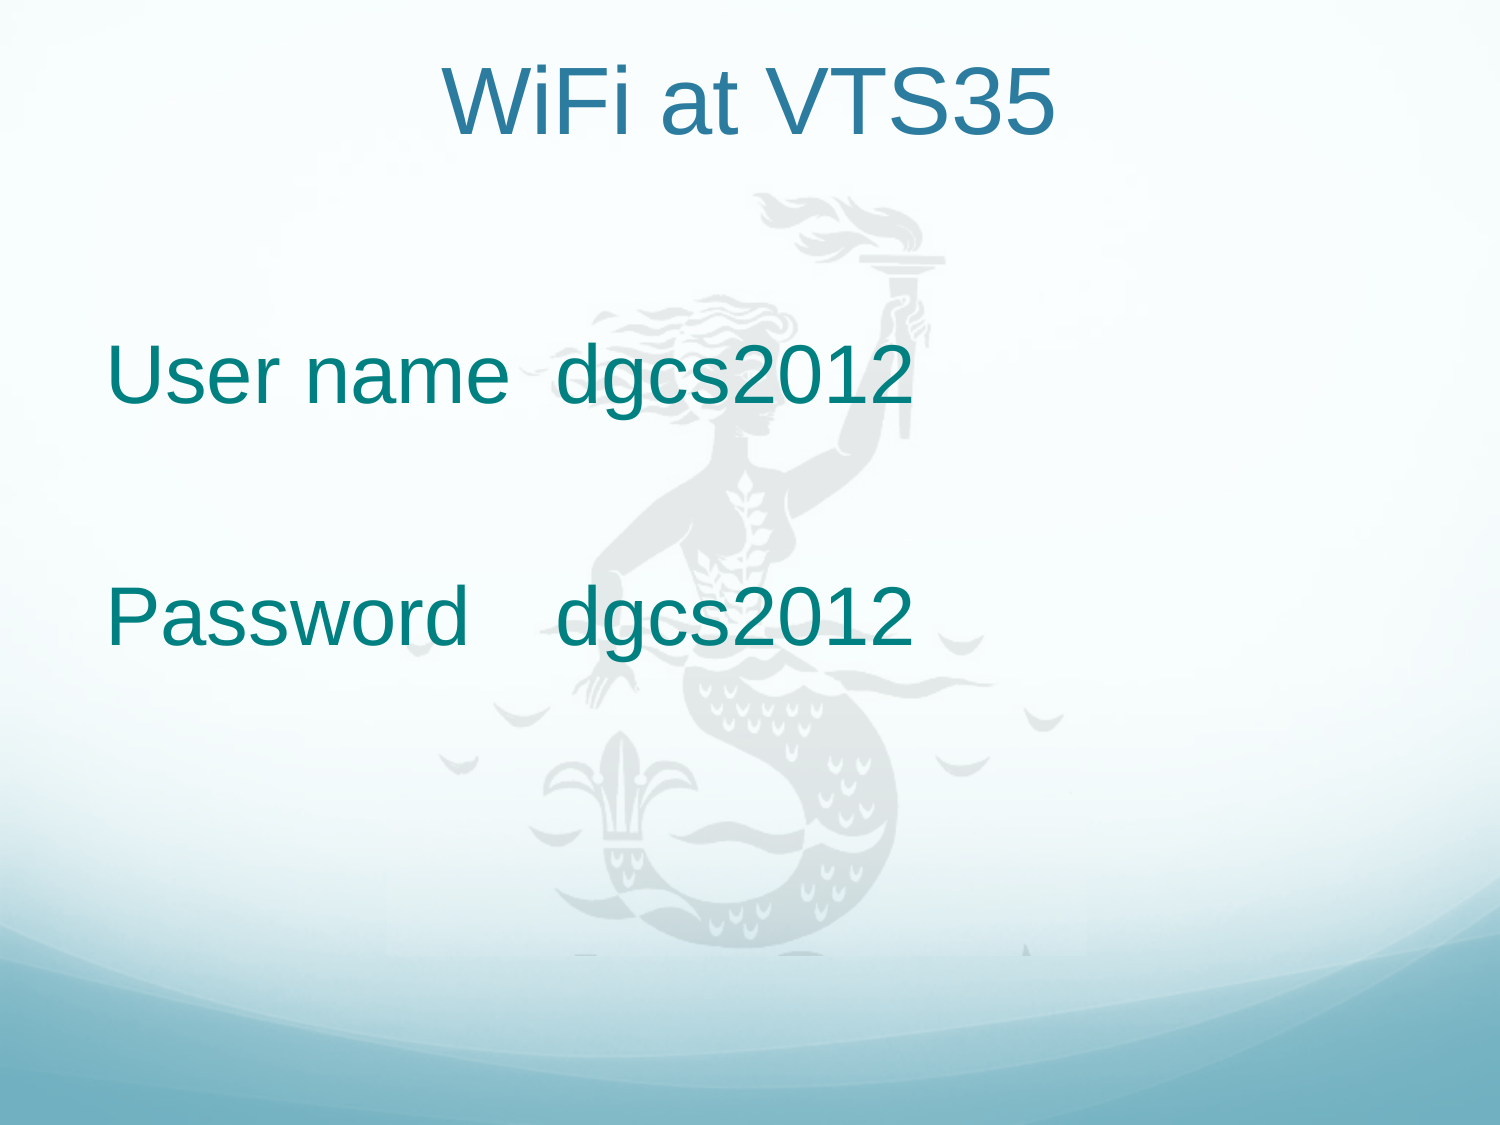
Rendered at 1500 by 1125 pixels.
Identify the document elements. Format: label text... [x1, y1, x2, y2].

list User name dgcs2012 Password dgcs2012 [90, 213, 1410, 926]
title WiFi at VTS35 [90, 17, 1410, 162]
